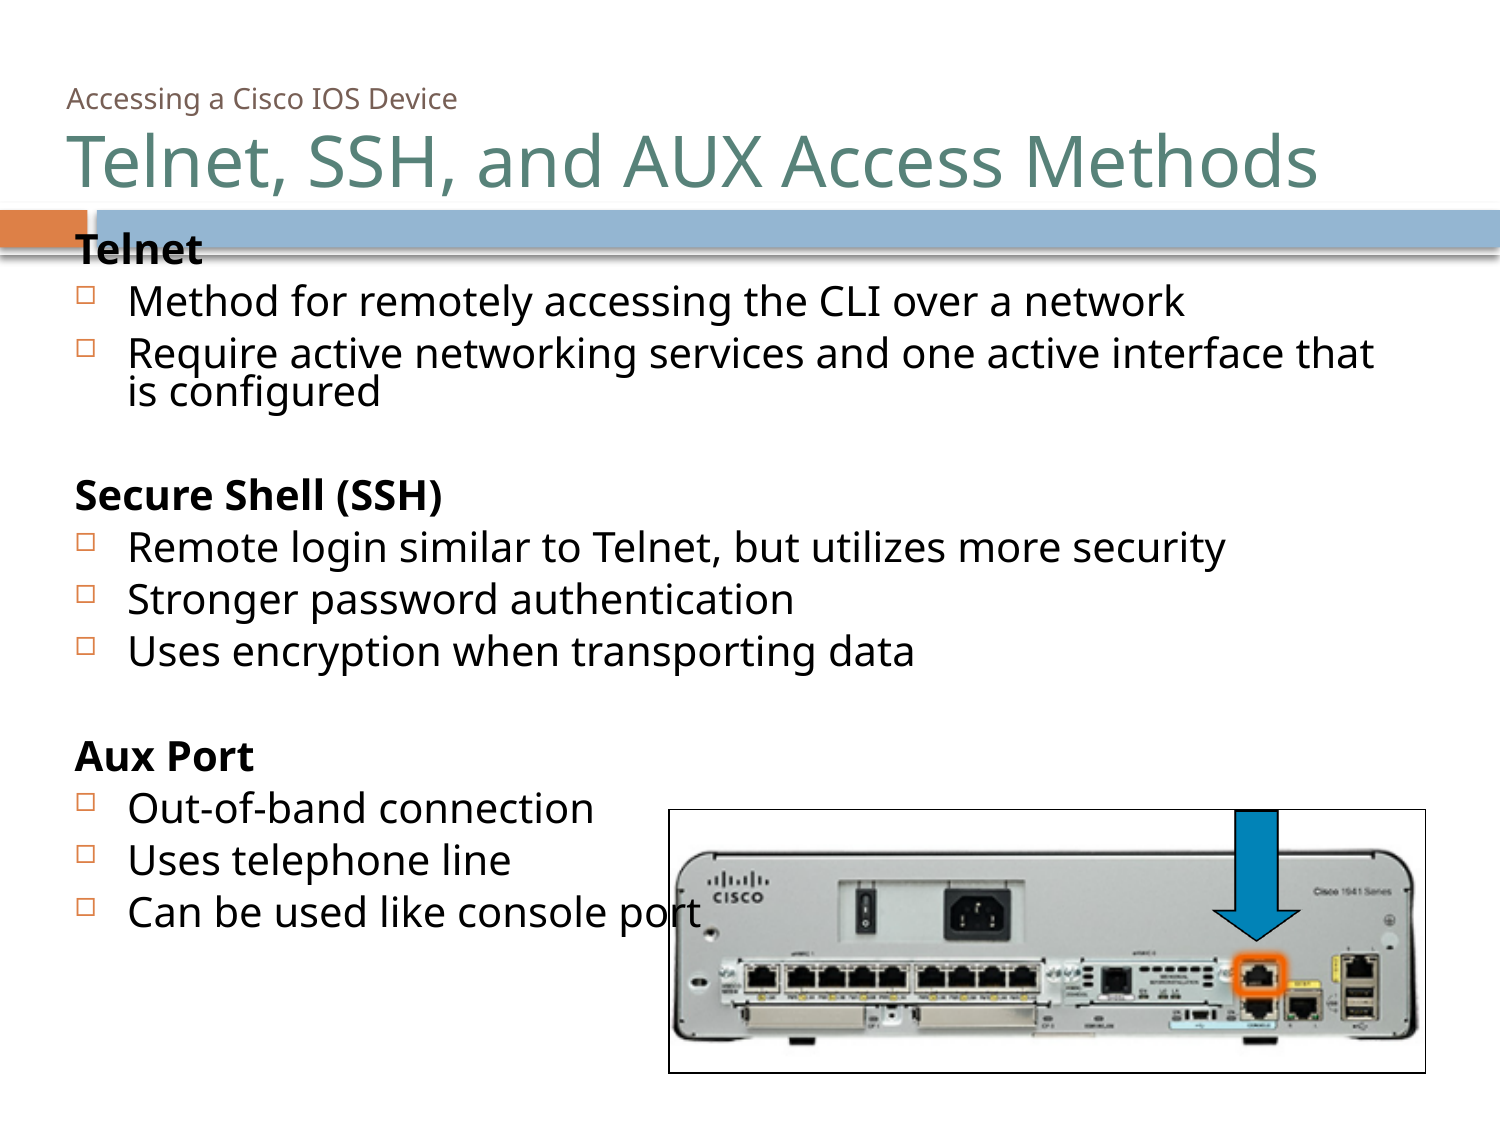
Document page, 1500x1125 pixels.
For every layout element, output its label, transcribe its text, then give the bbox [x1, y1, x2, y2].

list Telnet Method for remotely accessing the CLI over a network Require active networking services and one active interface that is configured Secure Shell (SSH) Remote login similar to Telnet, but utilizes more security Stronger password authentication Uses encryption when transporting data Aux Port Out-of-band connection Uses telephone line Can be used like console port [59, 226, 1408, 1073]
title Accessing a Cisco IOS Device Telnet, SSH, and AUX Access Methods [51, 72, 1388, 210]
picture [669, 810, 1426, 1073]
